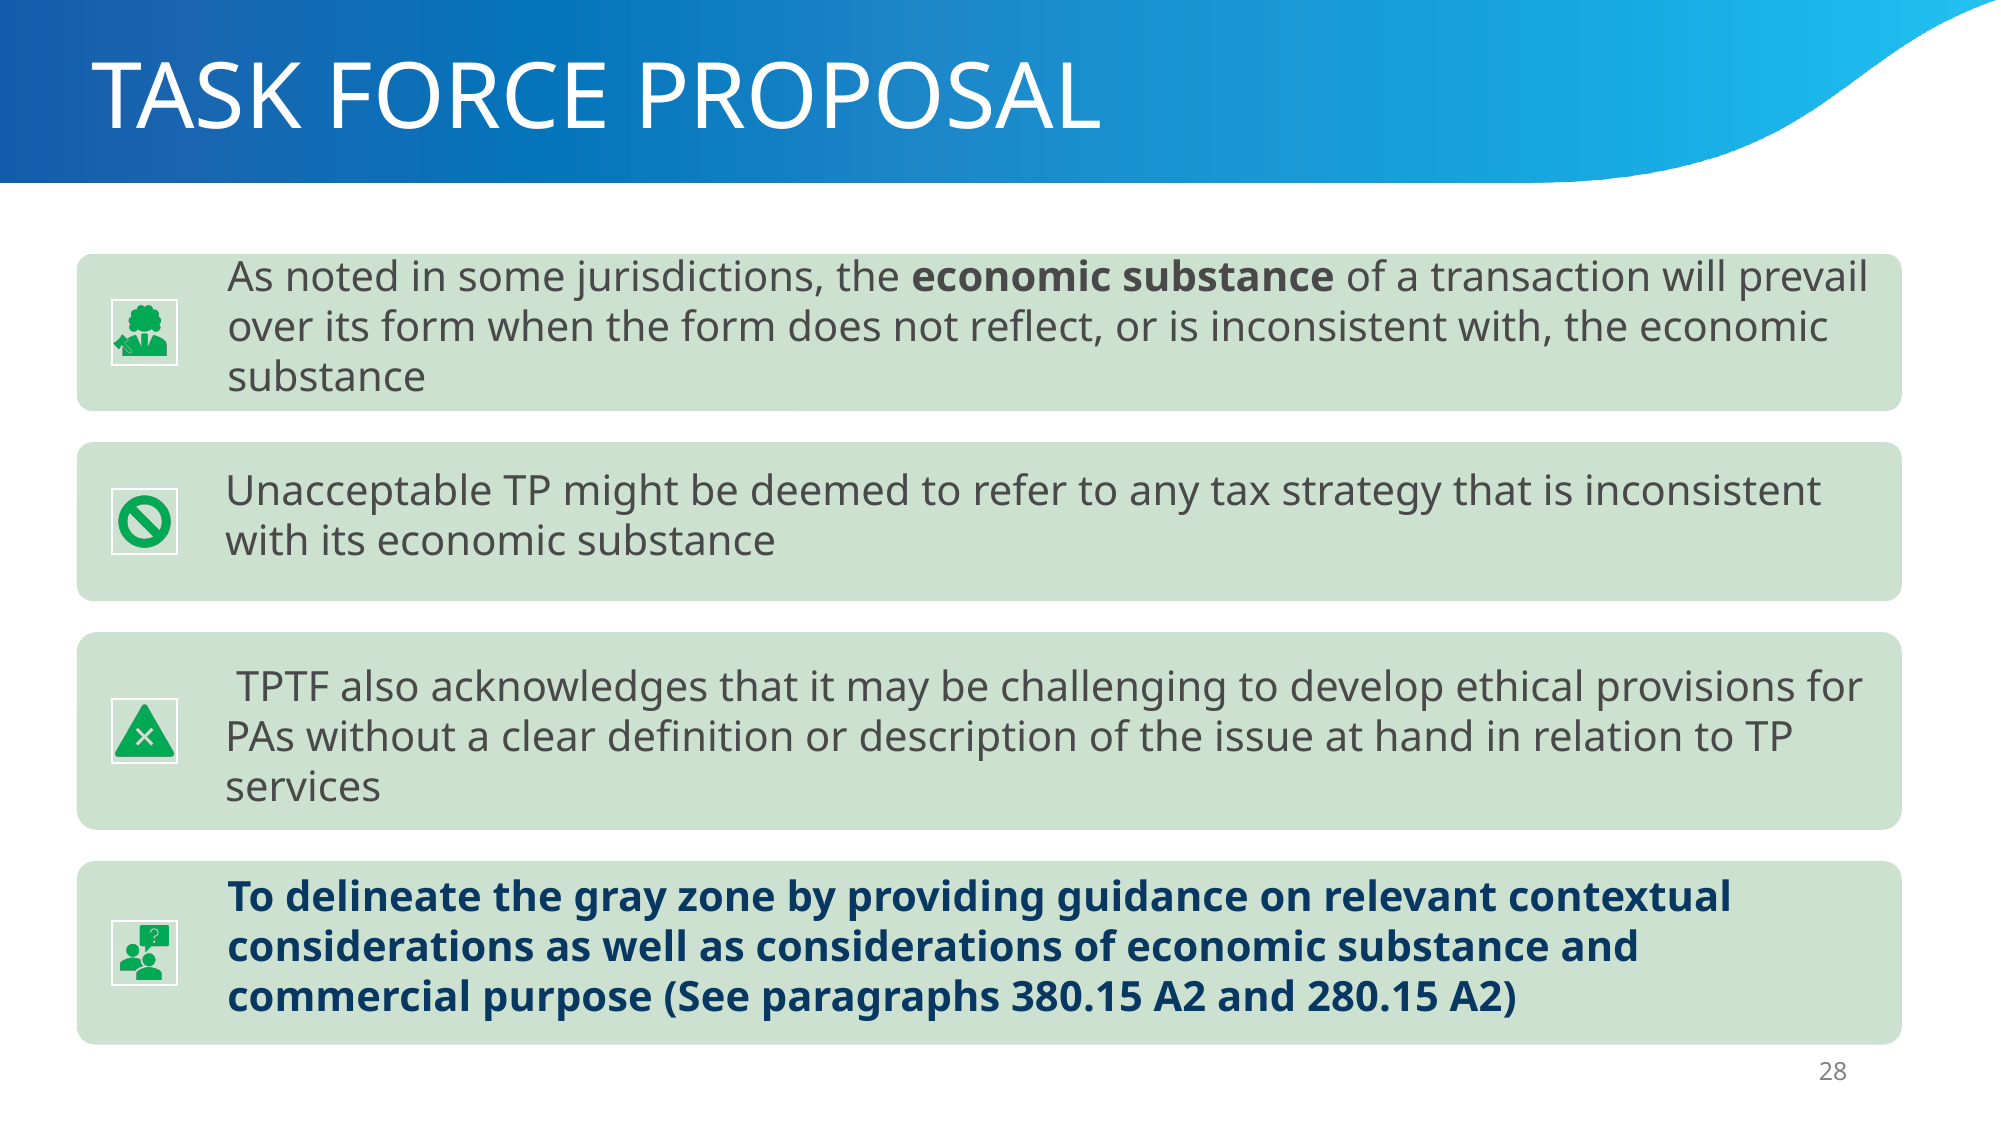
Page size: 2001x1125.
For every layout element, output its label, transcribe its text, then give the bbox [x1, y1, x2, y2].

title TASK FORCE PROPOSAL [76, 4, 1780, 180]
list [76, 231, 1902, 1068]
slide_number 28 [1412, 1068, 1863, 1103]
picture [0, 0, 2000, 183]
